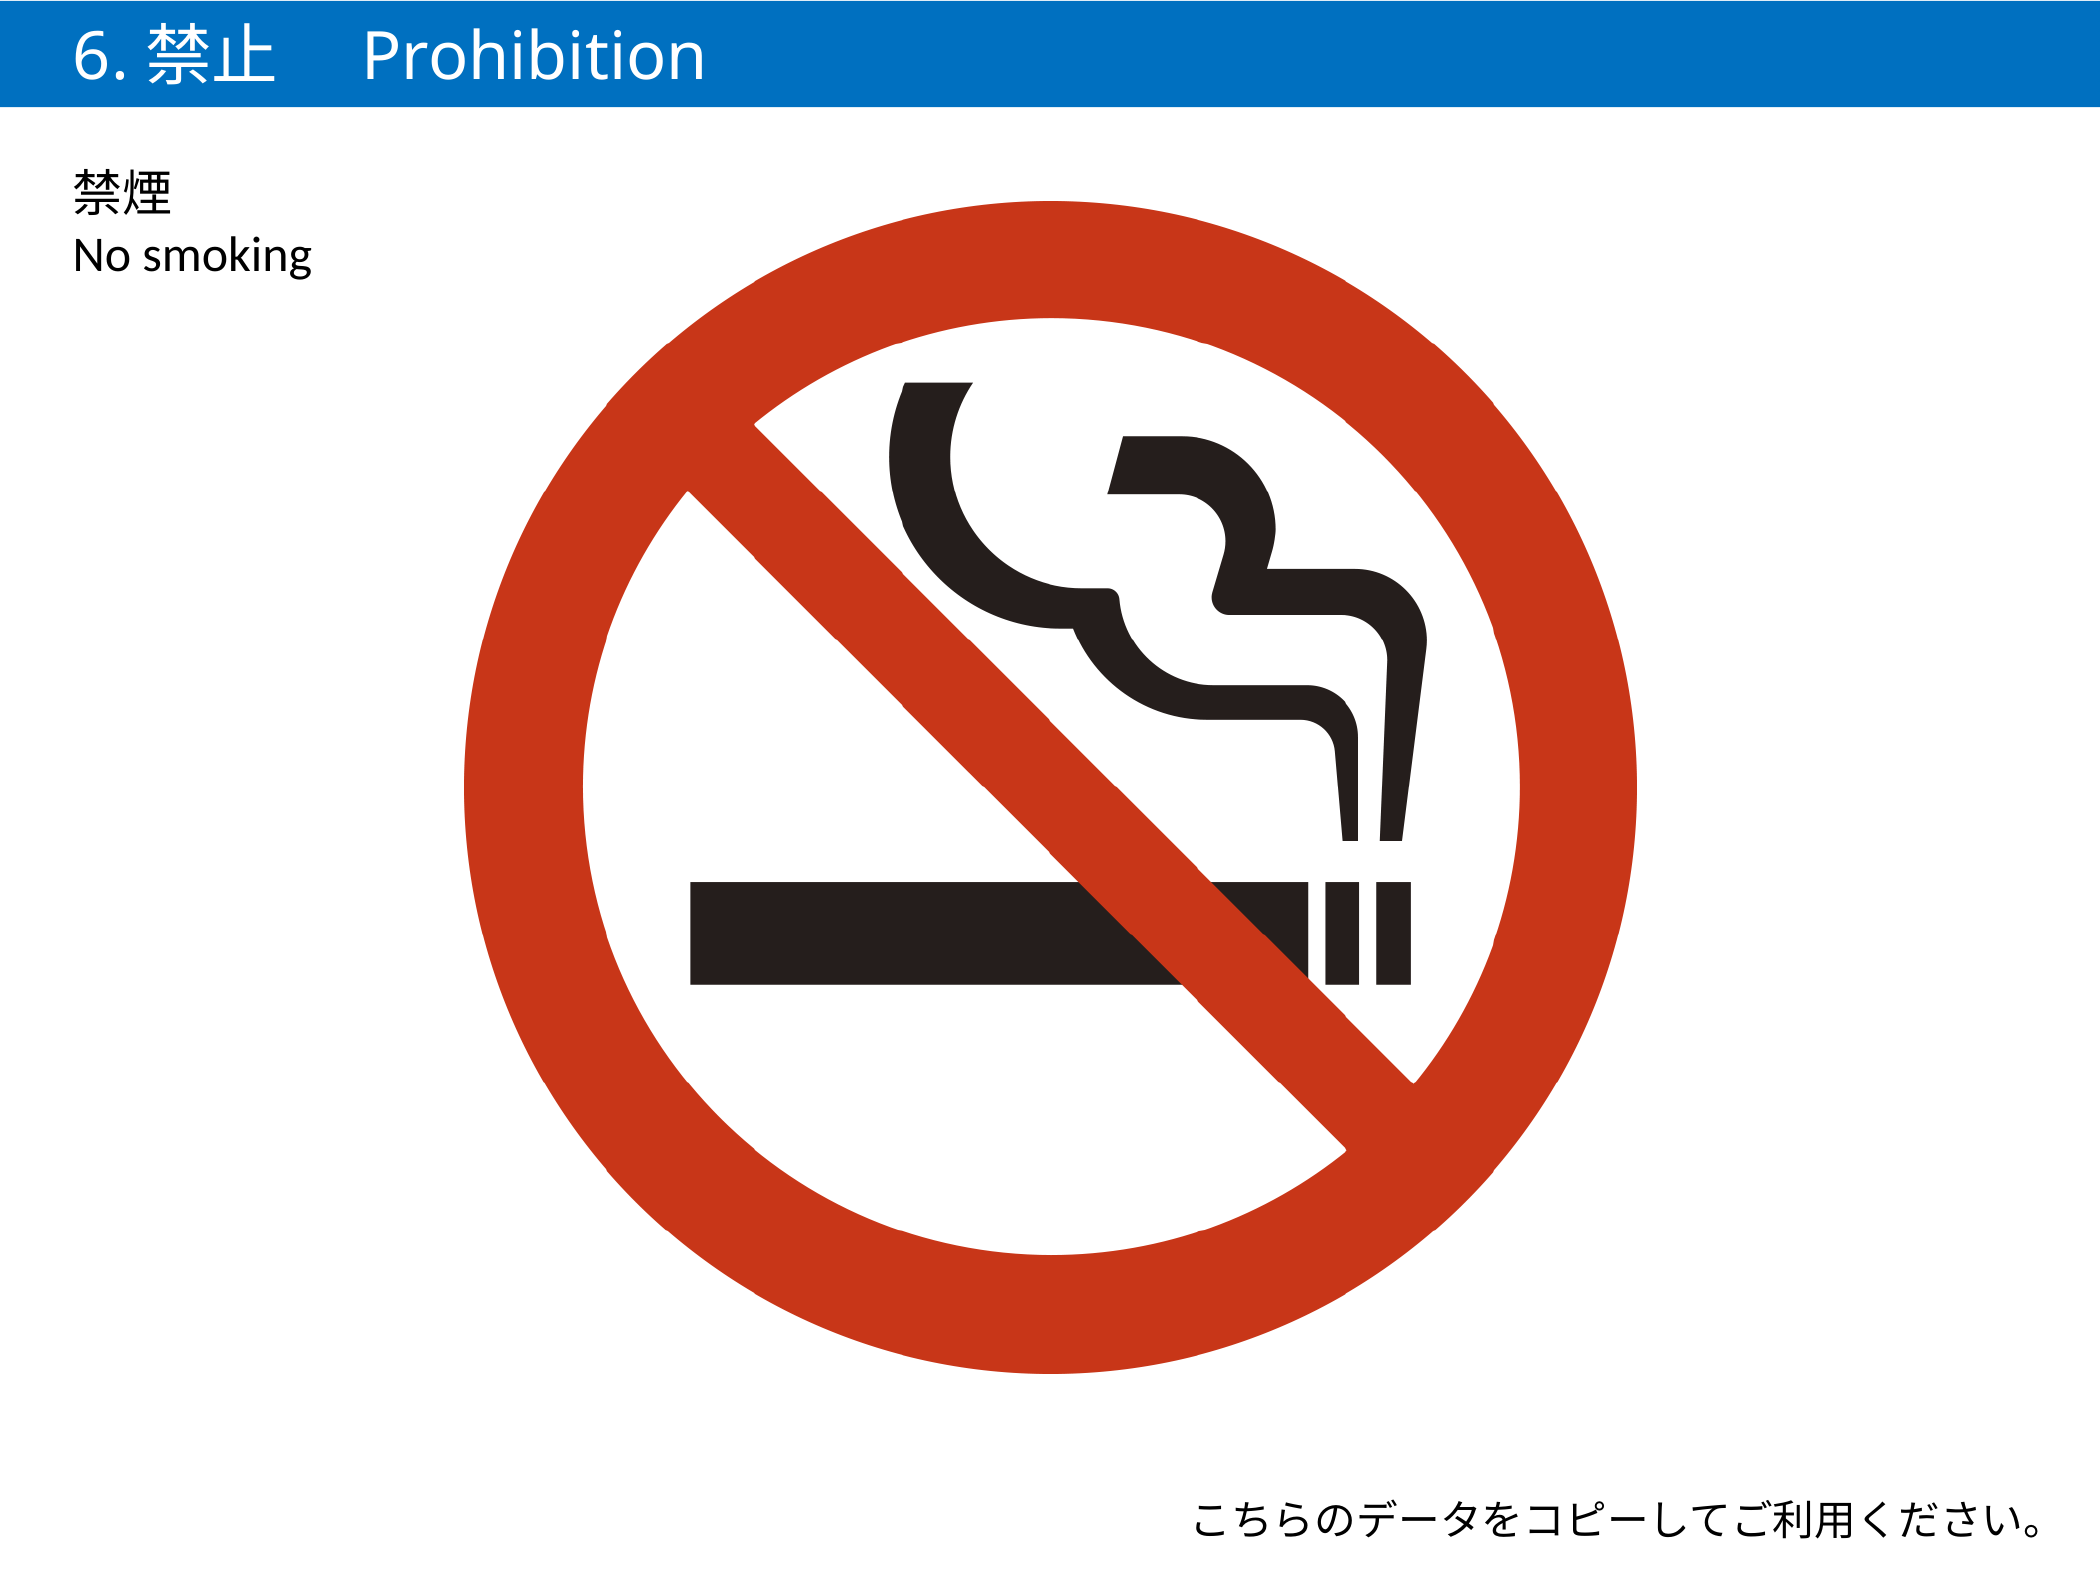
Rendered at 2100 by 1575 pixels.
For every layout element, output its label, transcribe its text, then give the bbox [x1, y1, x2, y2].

text_box こちらのデータをコピーしてご利用ください。 [1174, 1486, 2081, 1552]
picture [459, 196, 1641, 1378]
text_box 禁煙 No smoking [57, 153, 328, 289]
text_box [0, 0, 2100, 108]
text_box 6.禁止 Prohibition [58, 5, 724, 101]
